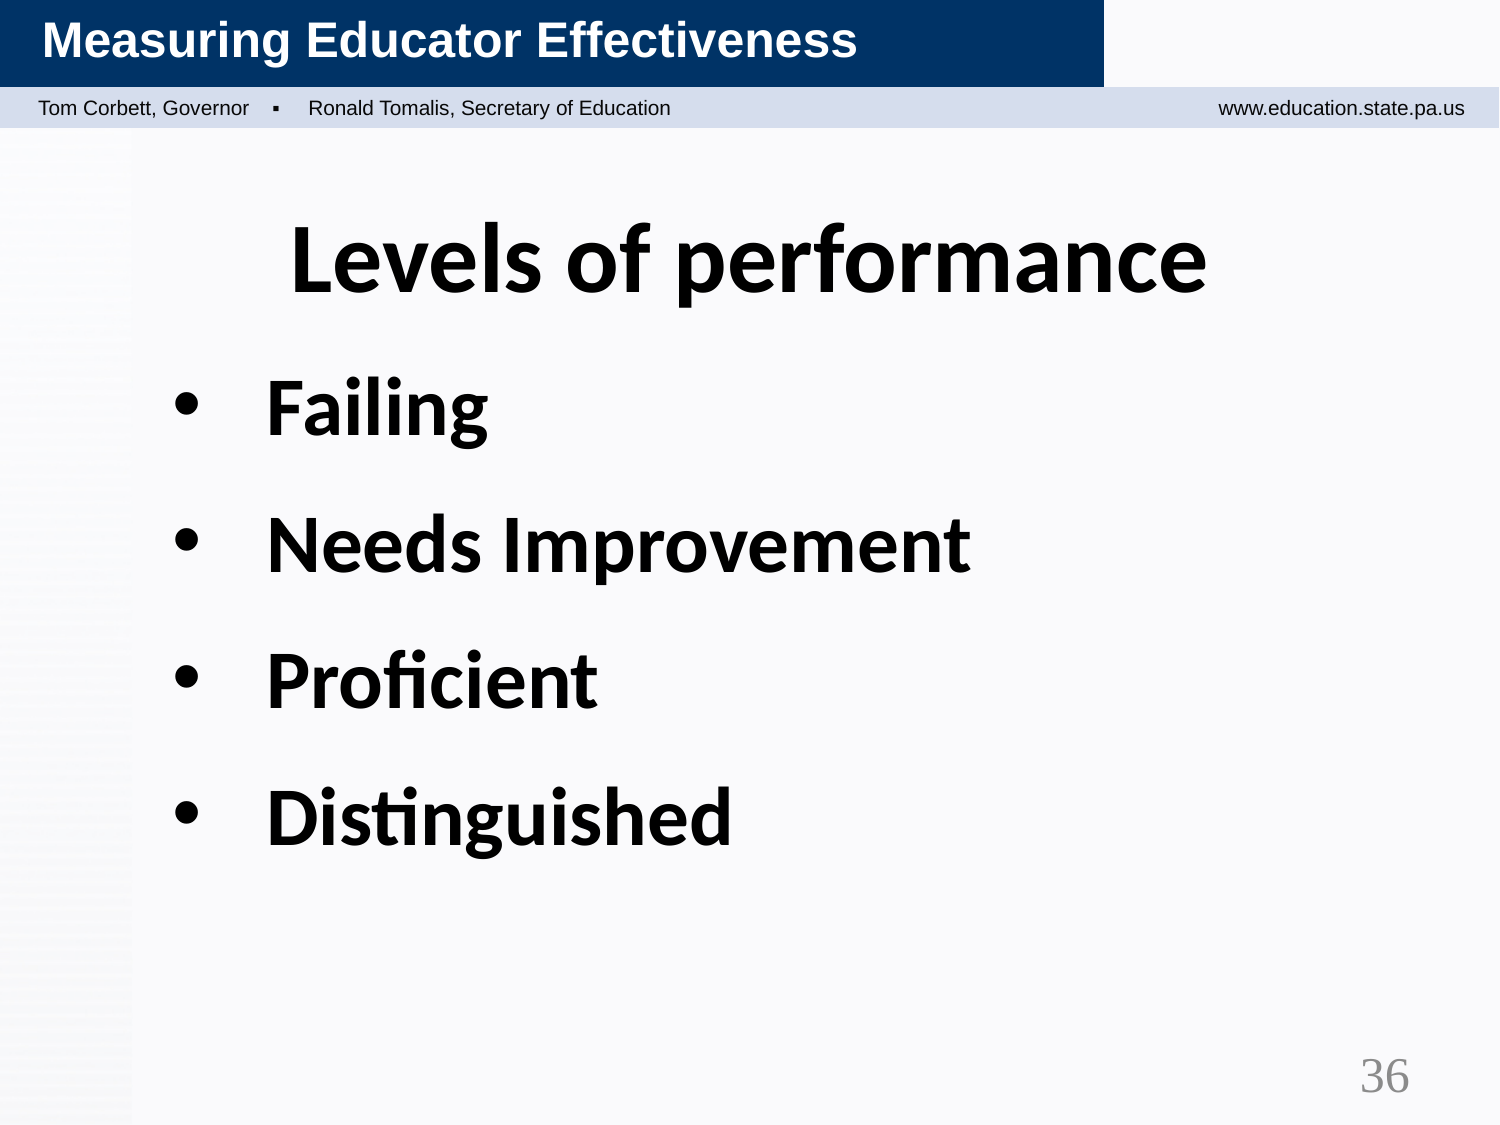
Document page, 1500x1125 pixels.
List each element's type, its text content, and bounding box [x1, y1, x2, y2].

slide_number 36 [1074, 1042, 1425, 1103]
list Failing Needs Improvement Proficient Distinguished [150, 347, 1343, 1050]
picture [0, 0, 1500, 1125]
title Levels of performance [112, 159, 1388, 347]
